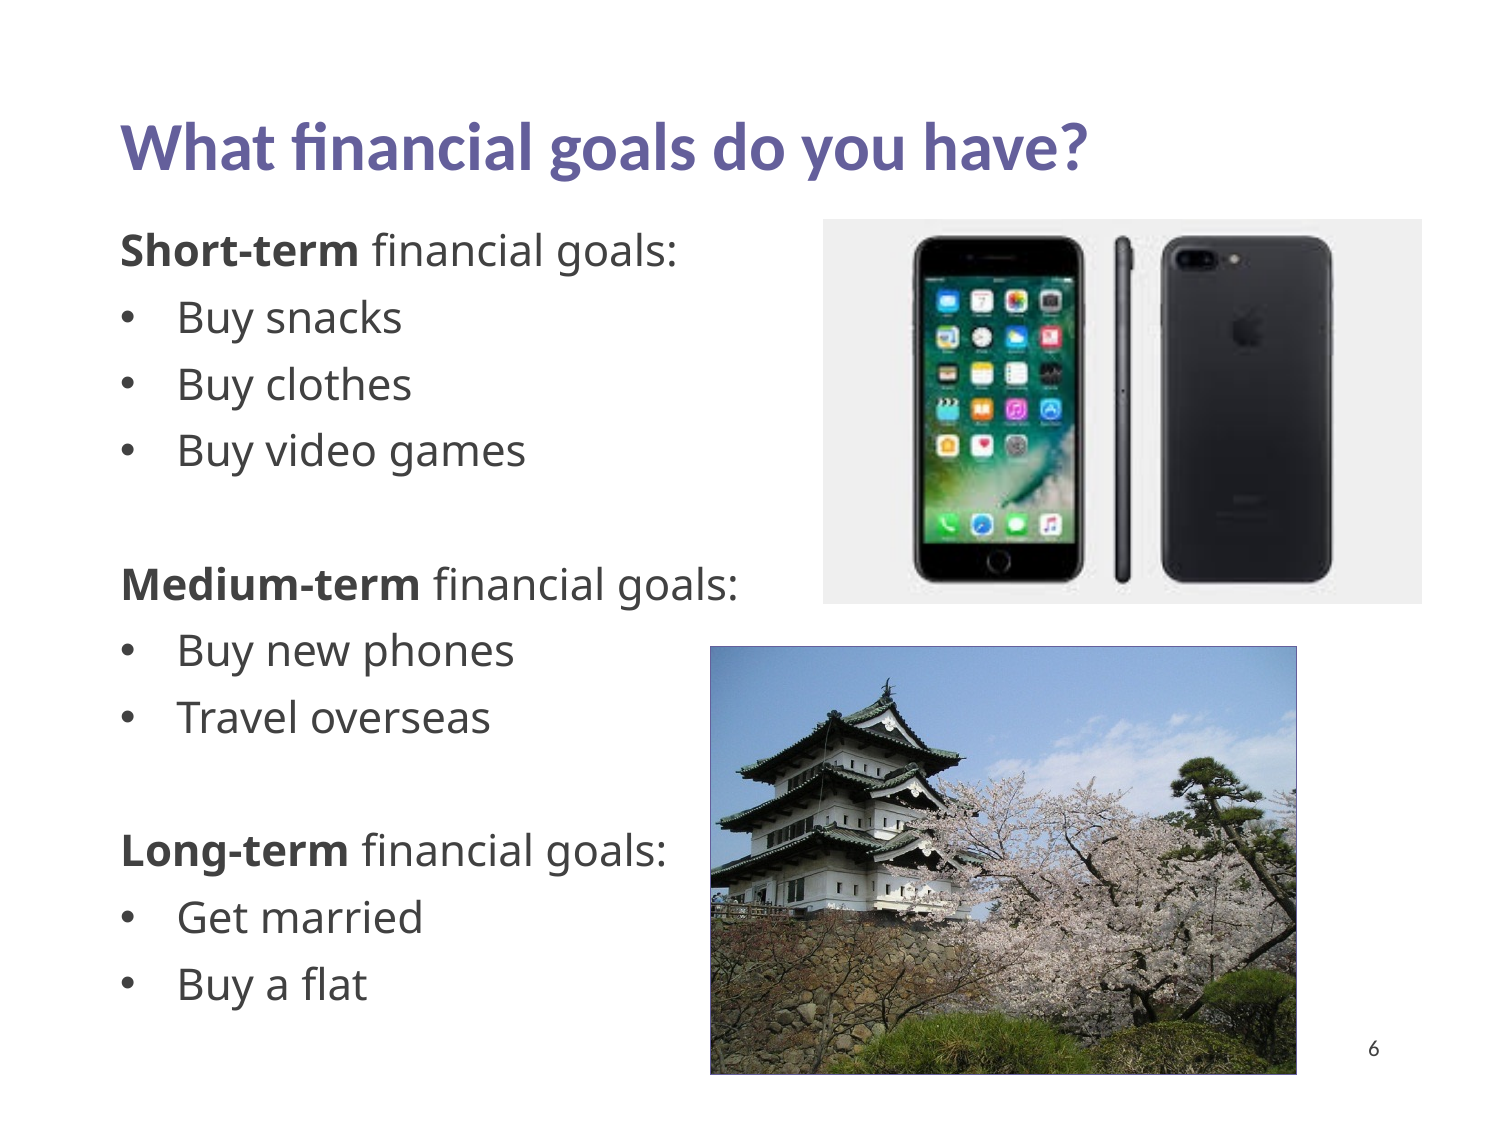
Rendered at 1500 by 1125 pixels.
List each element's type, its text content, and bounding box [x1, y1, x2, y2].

slide_number 6 [1358, 1035, 1381, 1062]
list What financial goals do you have? [119, 113, 1382, 220]
list Short-term financial goals: Buy snacks Buy clothes Buy video games Medium-term financial goals: Buy new phones Travel overseas Long-term financial goals: Get married Buy a flat [119, 220, 1381, 1004]
picture [823, 219, 1422, 604]
picture [710, 645, 1297, 1075]
